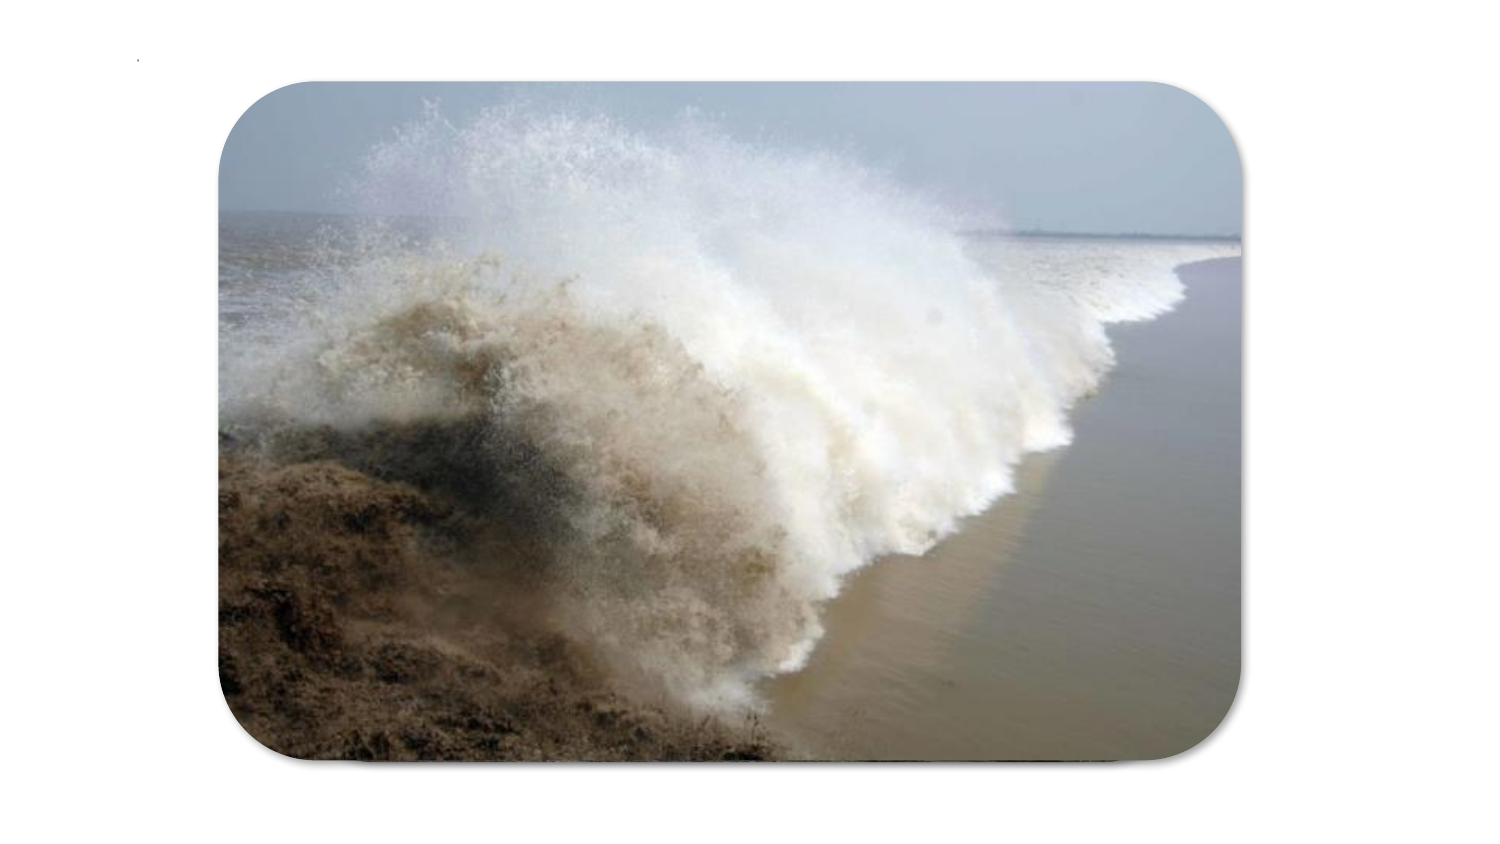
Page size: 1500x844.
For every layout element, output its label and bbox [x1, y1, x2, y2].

picture [218, 81, 1242, 763]
